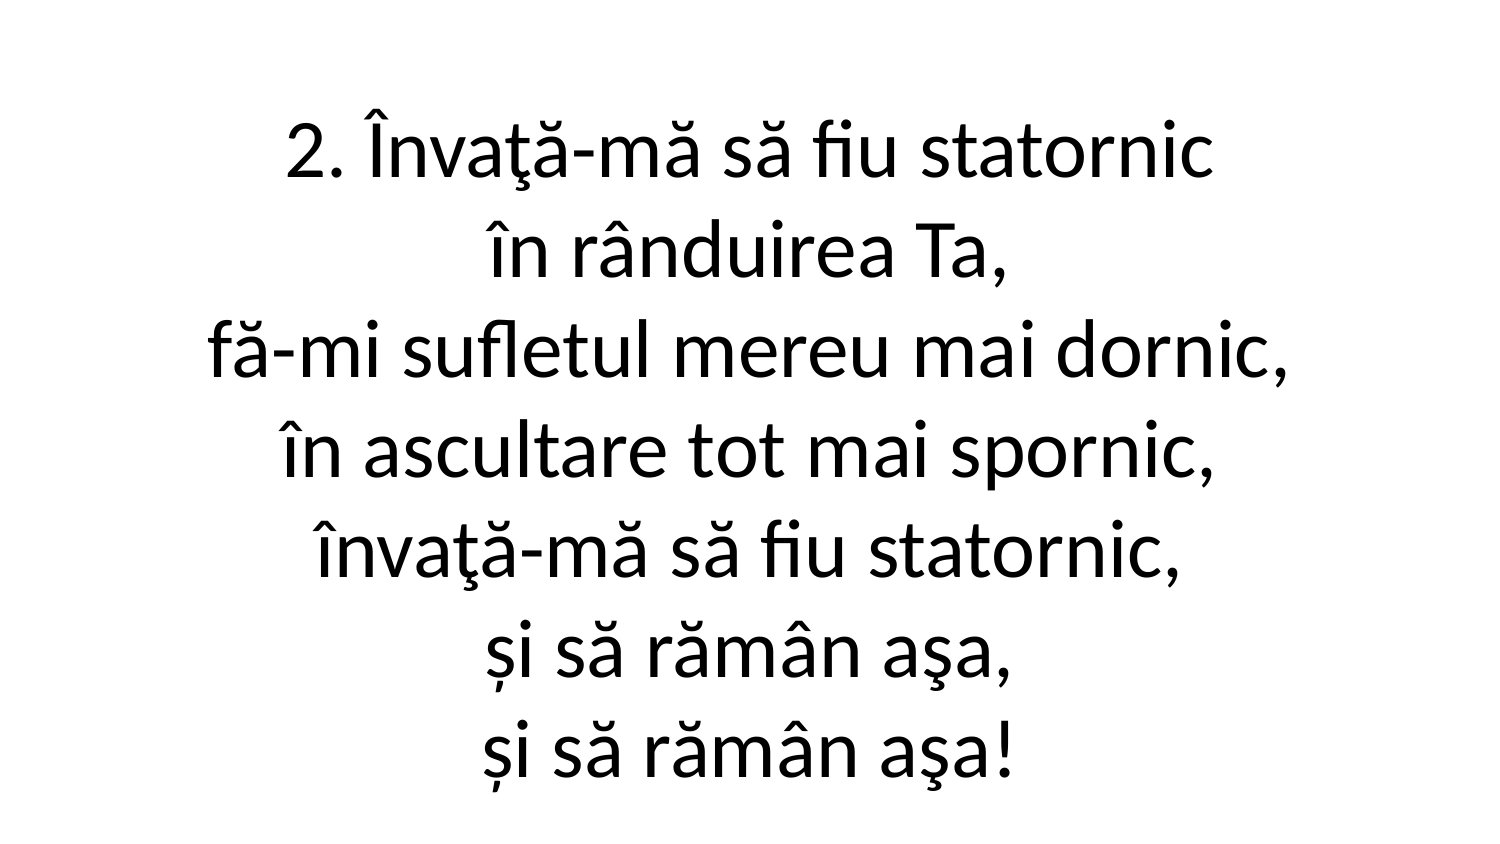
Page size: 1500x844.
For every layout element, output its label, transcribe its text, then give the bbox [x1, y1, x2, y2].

text_box 2. Învaţă-mă să fiu statornic în rânduirea Ta, fă-mi sufletul mereu mai dornic, în ascultare tot mai spornic, învaţă-mă să fiu statornic, și să rămân aşa, și să rămân aşa! [193, 42, 1307, 802]
